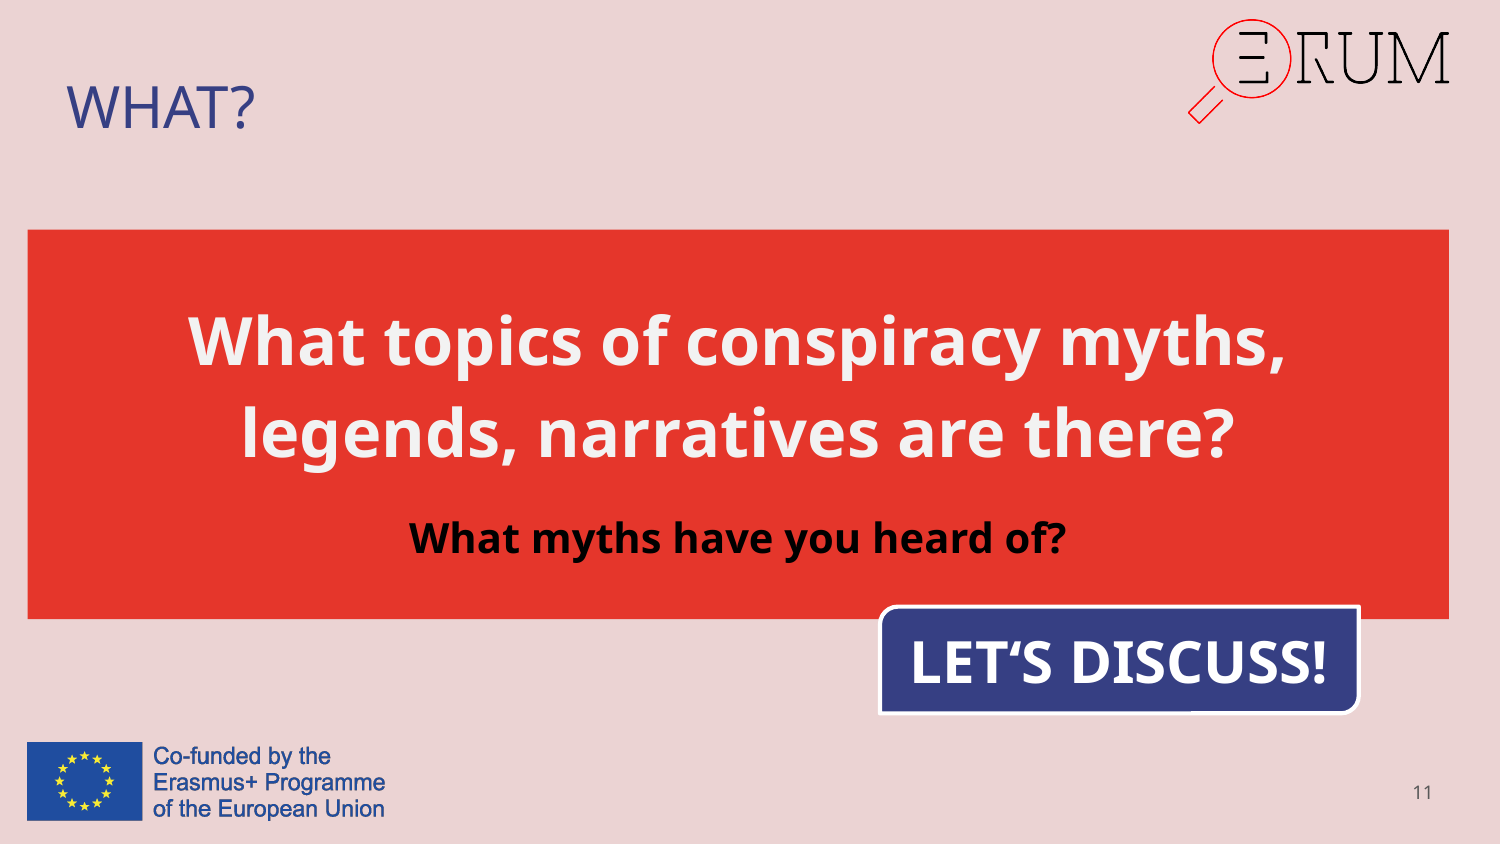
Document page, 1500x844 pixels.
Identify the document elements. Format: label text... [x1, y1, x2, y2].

picture [1136, 0, 1500, 137]
slide_number 11 [1358, 761, 1449, 826]
list What topics of conspiracy myths, legends, narratives are there? What myths have you heard of? [27, 229, 1449, 620]
text_box LET‘S DISCUSS! [879, 606, 1359, 714]
title WHAT? [51, 55, 1168, 150]
picture [27, 742, 385, 821]
